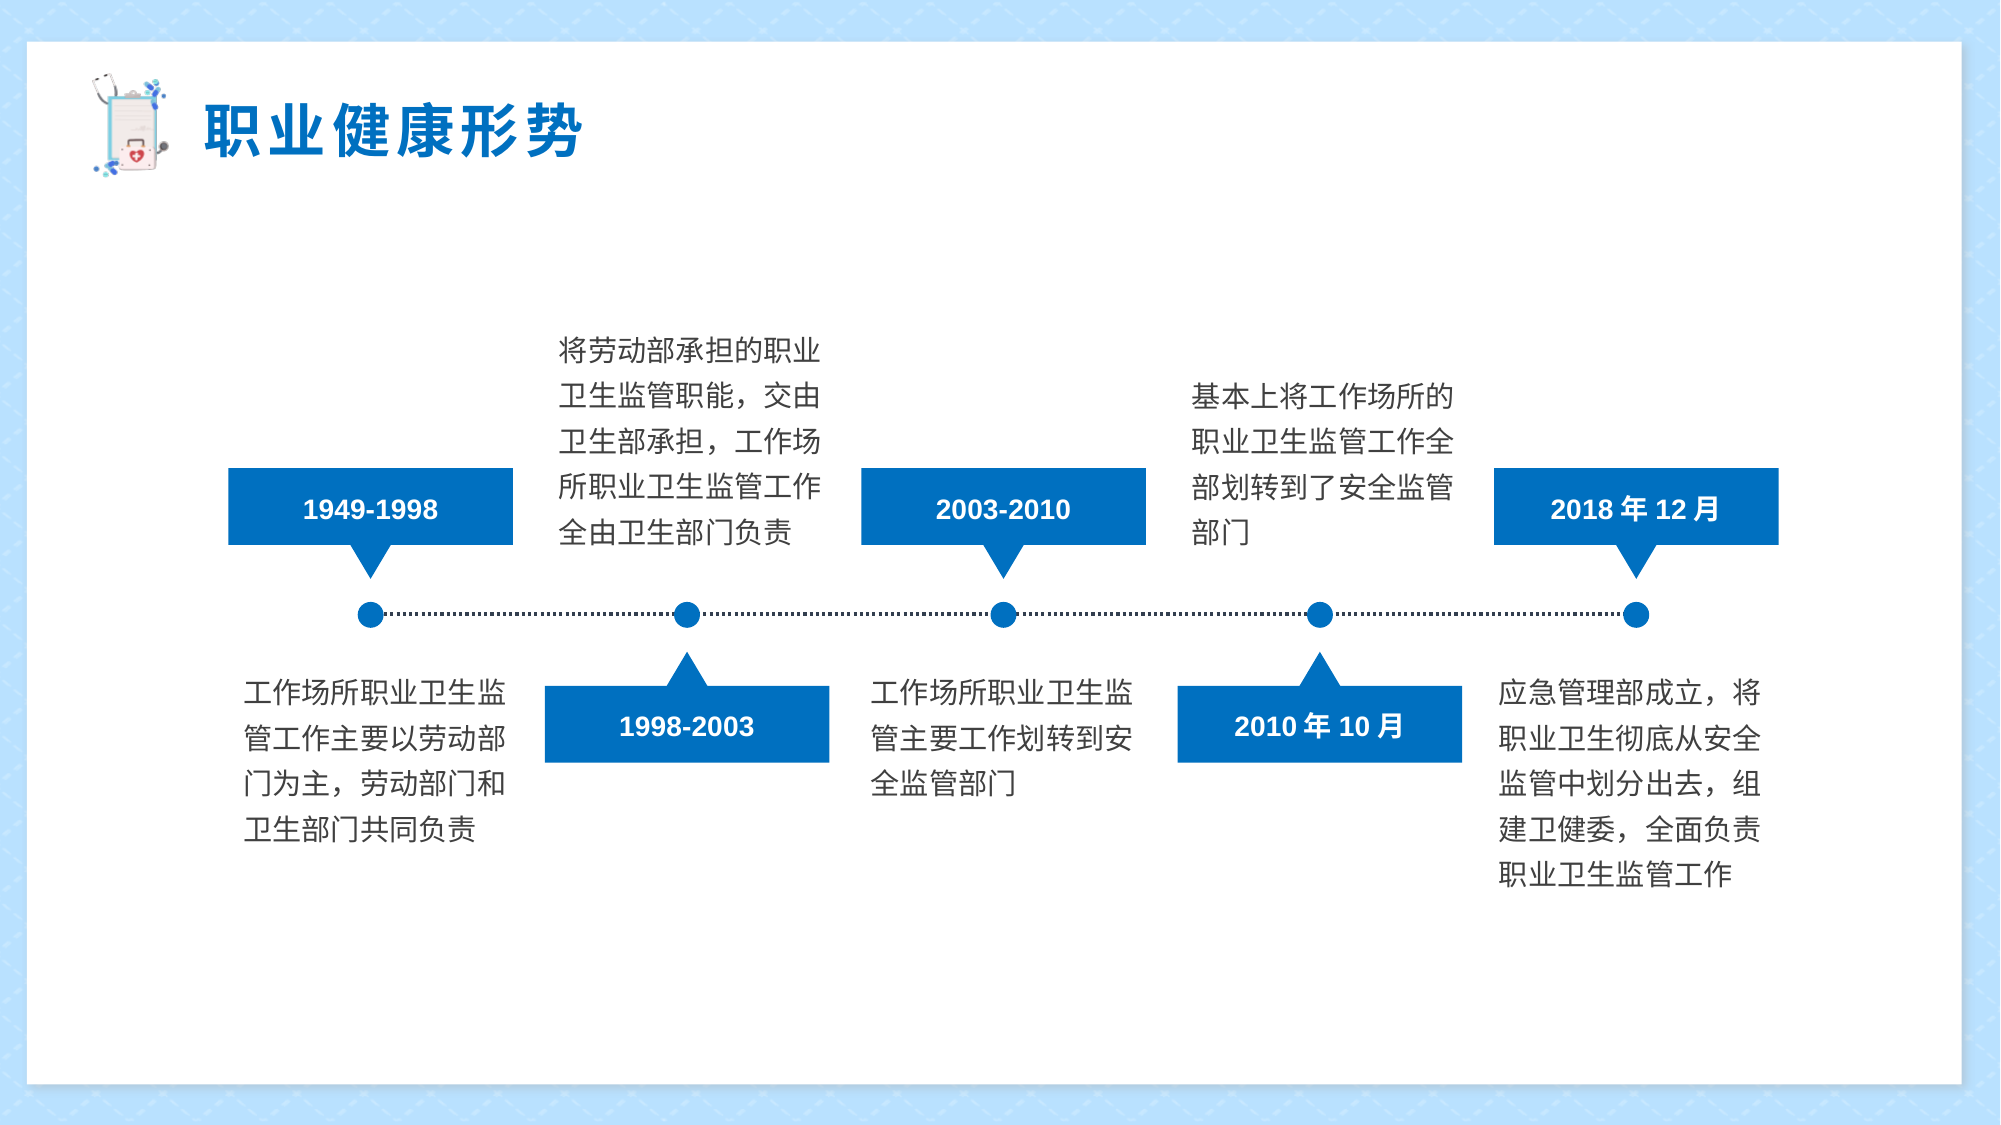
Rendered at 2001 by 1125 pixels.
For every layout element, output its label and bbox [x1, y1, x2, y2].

text_box [1484, 467, 1780, 902]
text_box [66, 66, 606, 194]
text_box [1177, 360, 1473, 763]
picture [0, 0, 2000, 1125]
text_box [855, 467, 1151, 810]
text_box [544, 314, 840, 763]
text_box [228, 467, 524, 856]
